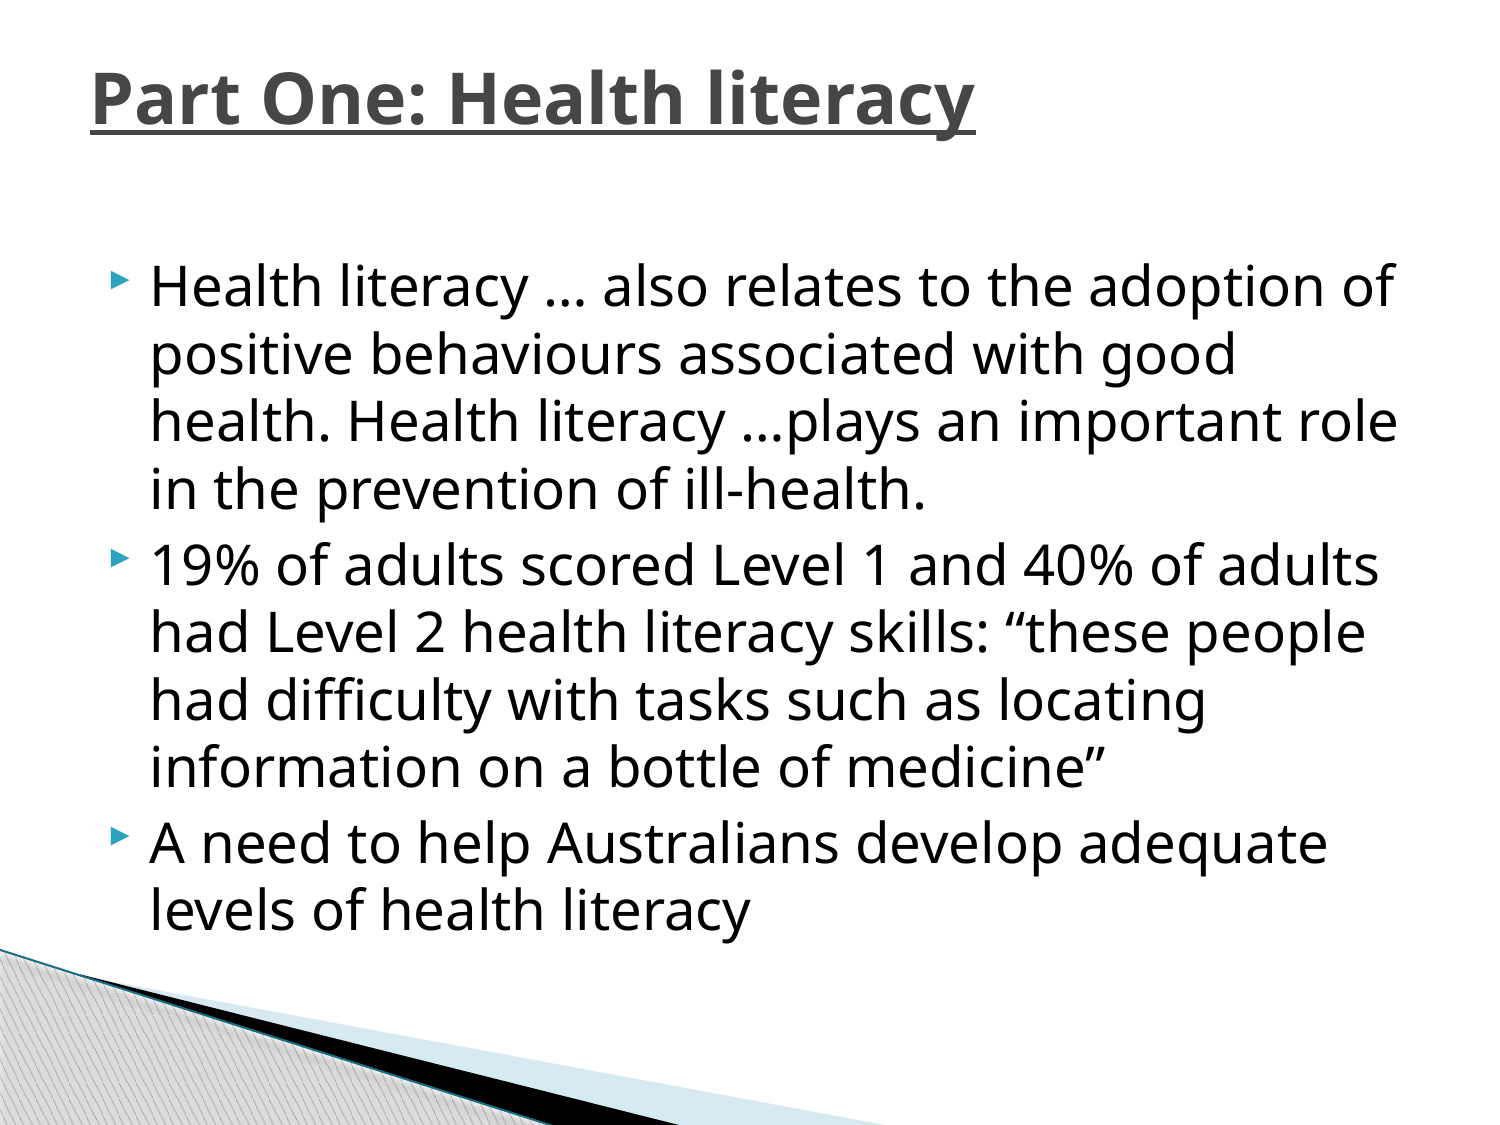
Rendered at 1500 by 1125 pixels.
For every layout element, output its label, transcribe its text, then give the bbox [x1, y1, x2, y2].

list Health literacy … also relates to the adoption of positive behaviours associated with good health. Health literacy …plays an important role in the prevention of ill-health. 19% of adults scored Level 1 and 40% of adults had Level 2 health literacy skills: “these people had difficulty with tasks such as locating information on a bottle of medicine” A need to help Australians develop adequate levels of health literacy [75, 243, 1425, 986]
title Part One: Health literacy [75, 45, 1425, 233]
